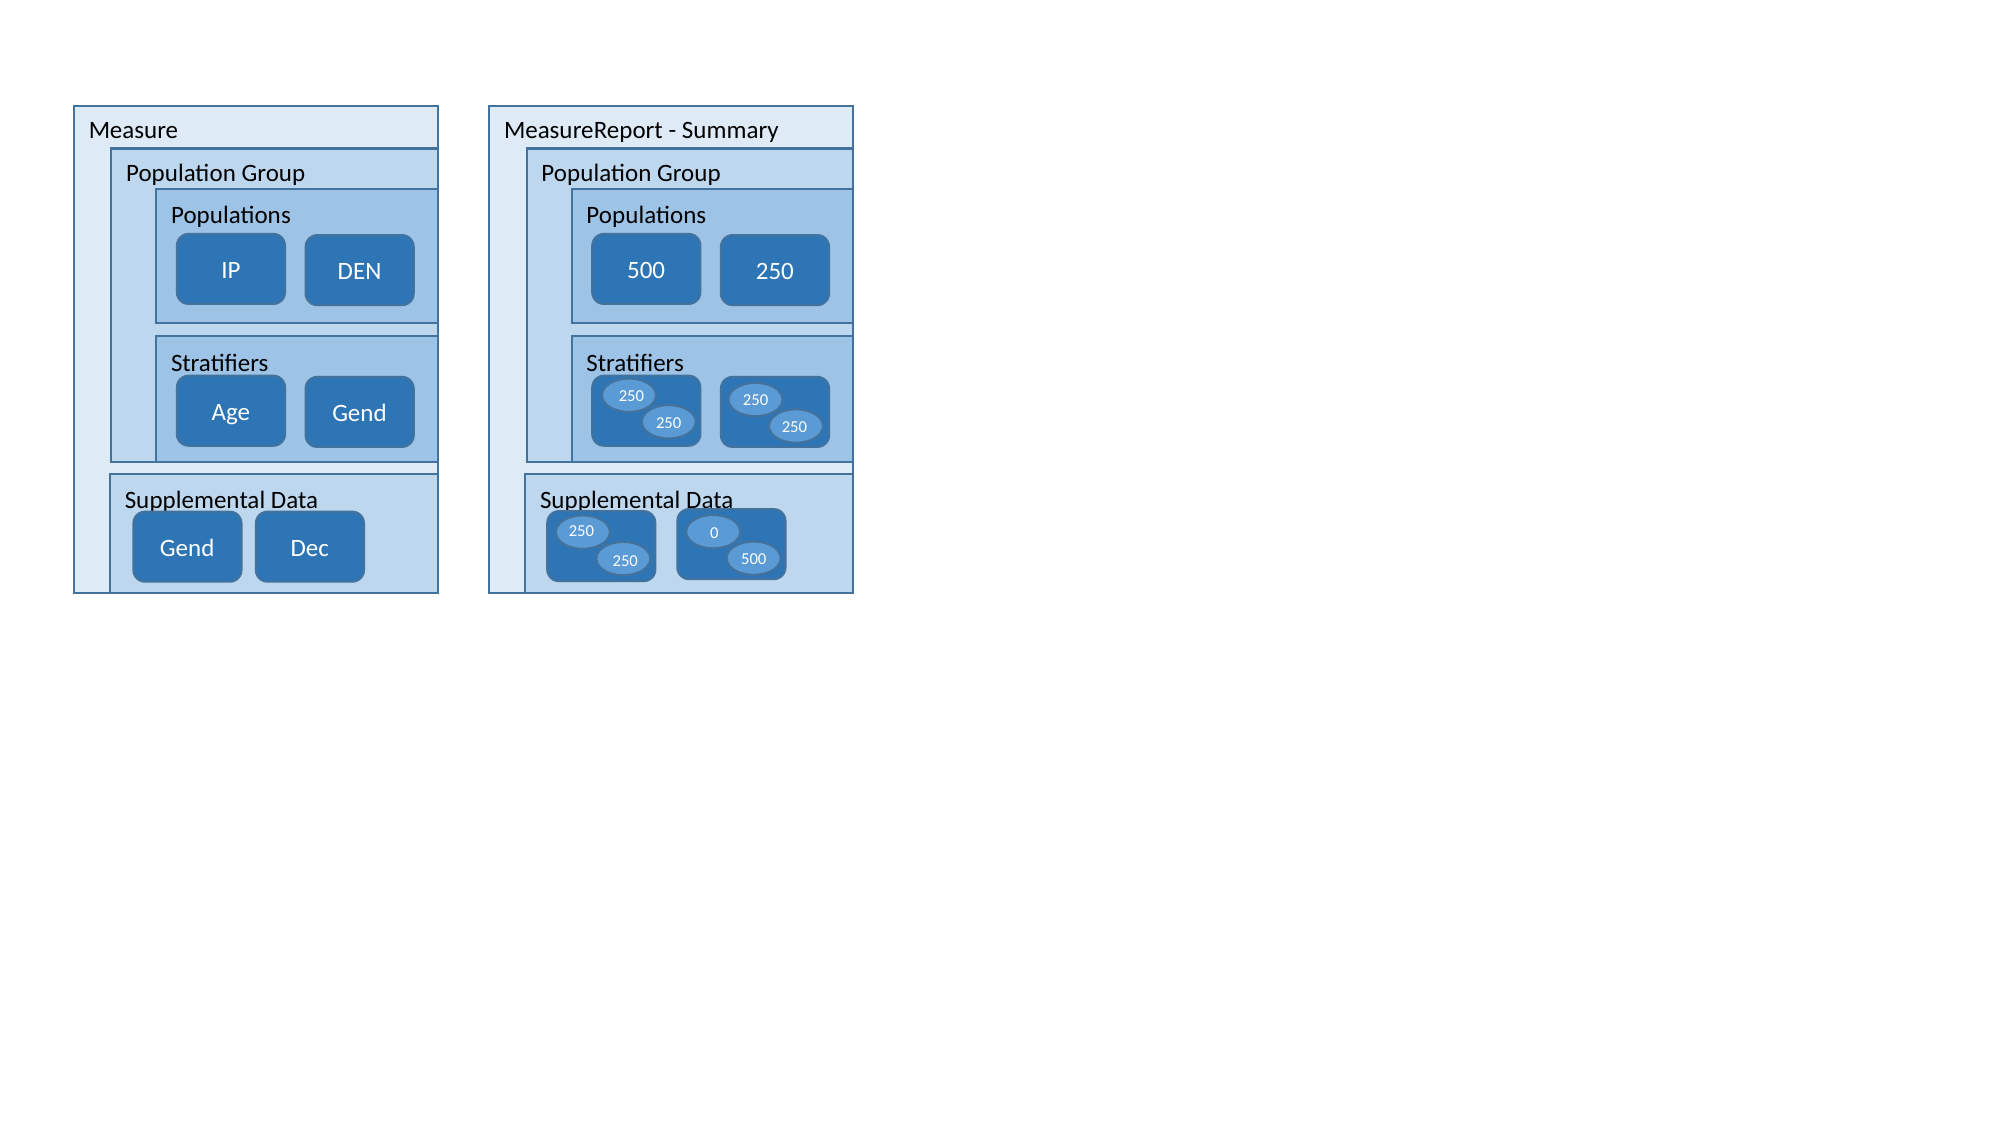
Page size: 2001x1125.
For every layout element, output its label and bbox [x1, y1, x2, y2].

text_box [489, 105, 853, 593]
text_box [74, 105, 438, 593]
